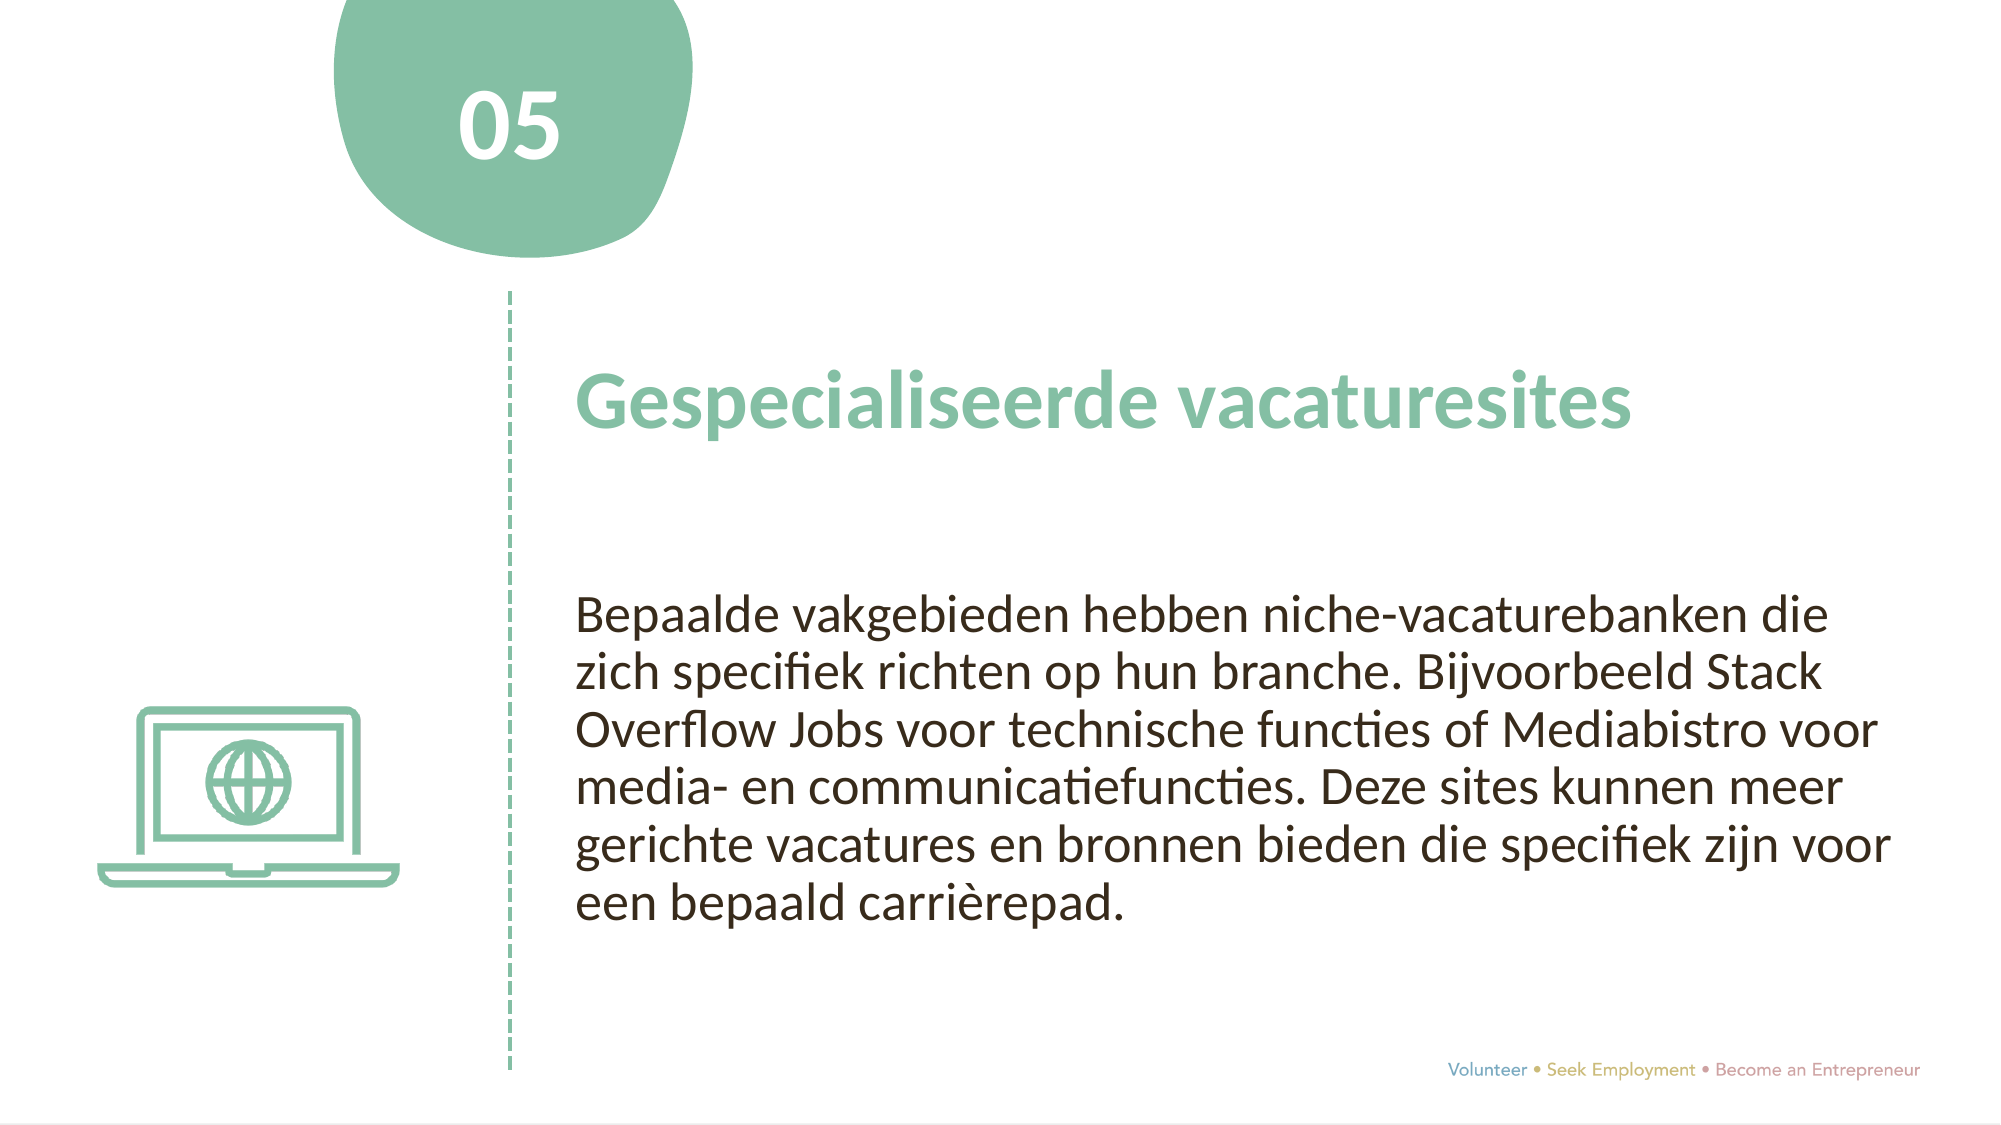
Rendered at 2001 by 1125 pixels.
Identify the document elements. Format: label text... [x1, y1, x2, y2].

text_box Gespecialiseerde vacaturesites [560, 354, 1840, 499]
text_box Bepaalde vakgebieden hebben niche-vacaturebanken die zich specifiek richten op hun branche. Bijvoorbeeld Stack Overflow Jobs voor technische functies of Mediabistro voor media- en communicatiefuncties. Deze sites kunnen meer gerichte vacatures en bronnen bieden die specifiek zijn voor een bepaald carrièrepad. [560, 578, 1917, 907]
picture [91, 638, 405, 952]
picture [1418, 1046, 1971, 1103]
text_box 05 [443, 62, 634, 203]
text_box [333, 0, 693, 258]
